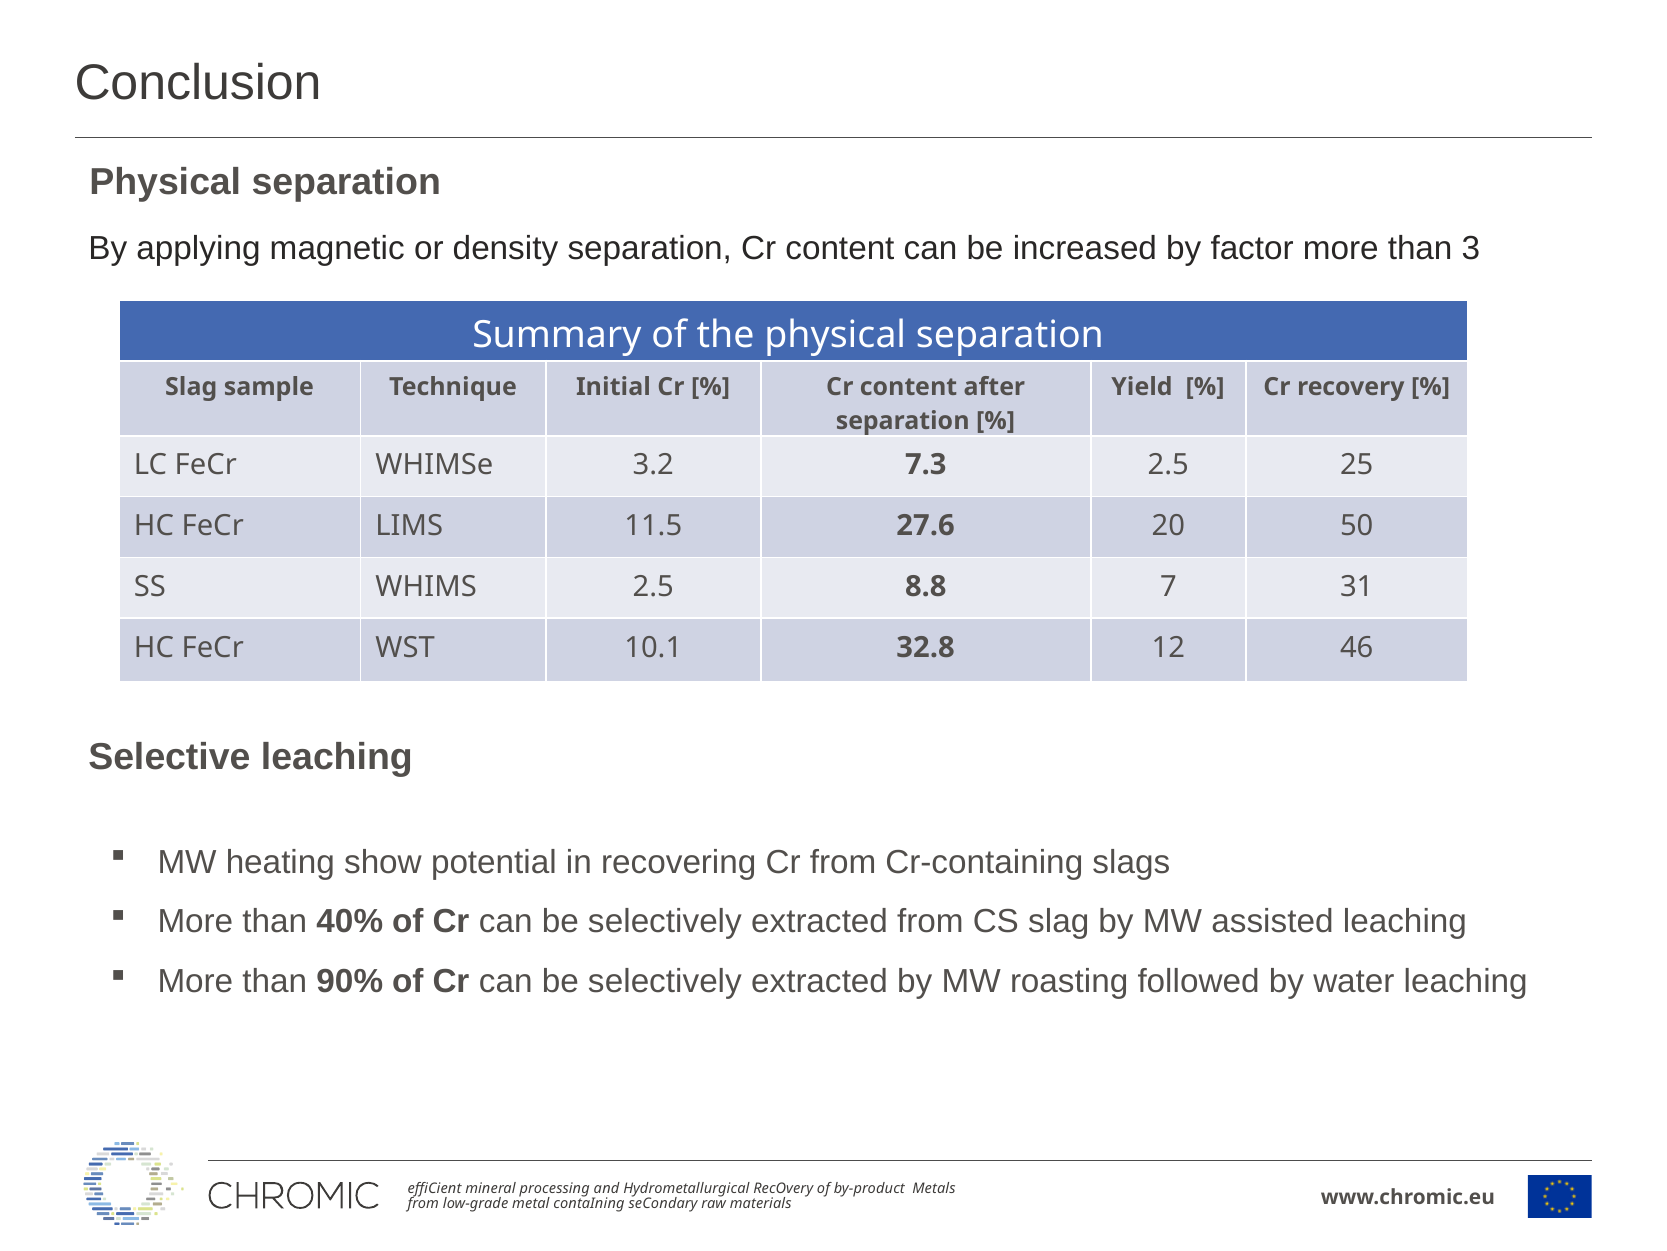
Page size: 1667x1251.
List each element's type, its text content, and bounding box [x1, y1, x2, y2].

table_cell 2.5 [1092, 437, 1245, 496]
table_cell 7 [1092, 558, 1245, 617]
table_cell 46 [1247, 619, 1467, 681]
table_header Summary of the physical separation [120, 301, 1467, 360]
text_box Physical separation [74, 149, 1121, 210]
table_cell SS [120, 558, 360, 617]
table_cell 31 [1247, 558, 1467, 617]
table_cell 12 [1092, 619, 1245, 681]
table_cell 7.3 [762, 437, 1090, 496]
table_cell Yield [%] [1092, 362, 1245, 435]
table_cell 25 [1247, 437, 1467, 496]
table_cell Initial Cr [%] [547, 362, 760, 435]
table_cell WST [361, 619, 545, 681]
title Conclusion [74, 50, 1513, 114]
table_cell 2.5 [547, 558, 760, 617]
table_cell HC FeCr [120, 497, 360, 557]
table_cell 20 [1092, 497, 1245, 557]
text_box MW heating show potential in recovering Cr from Cr-containing slags More than 40% of Cr can be selectively extracted from CS slag by MW assisted leaching More than 90% of Cr can be selectively extracted by MW roasting followed by water leaching [95, 812, 1619, 1007]
table_cell 11.5 [547, 497, 760, 557]
table_cell LC FeCr [120, 437, 360, 496]
table_cell 8.8 [762, 558, 1090, 617]
table_cell 50 [1247, 497, 1467, 557]
table_cell Cr recovery [%] [1247, 362, 1467, 435]
table_cell WHIMS [361, 558, 545, 617]
table_cell WHIMSe [361, 437, 545, 496]
table_cell Slag sample [120, 362, 360, 435]
table_cell HC FeCr [120, 619, 360, 681]
table_cell LIMS [361, 497, 545, 557]
table_cell 27.6 [762, 497, 1090, 557]
table_cell Technique [361, 362, 545, 435]
table_cell 10.1 [547, 619, 760, 681]
table_cell 3.2 [547, 437, 760, 496]
table_cell 32.8 [762, 619, 1090, 681]
text_box Selective leaching [73, 724, 521, 785]
picture [83, 1142, 184, 1225]
table_cell Cr content after separation [%] [762, 362, 1090, 435]
text_box By applying magnetic or density separation, Cr content can be increased by factor more than 3 [73, 218, 1596, 274]
picture [1527, 1175, 1592, 1218]
